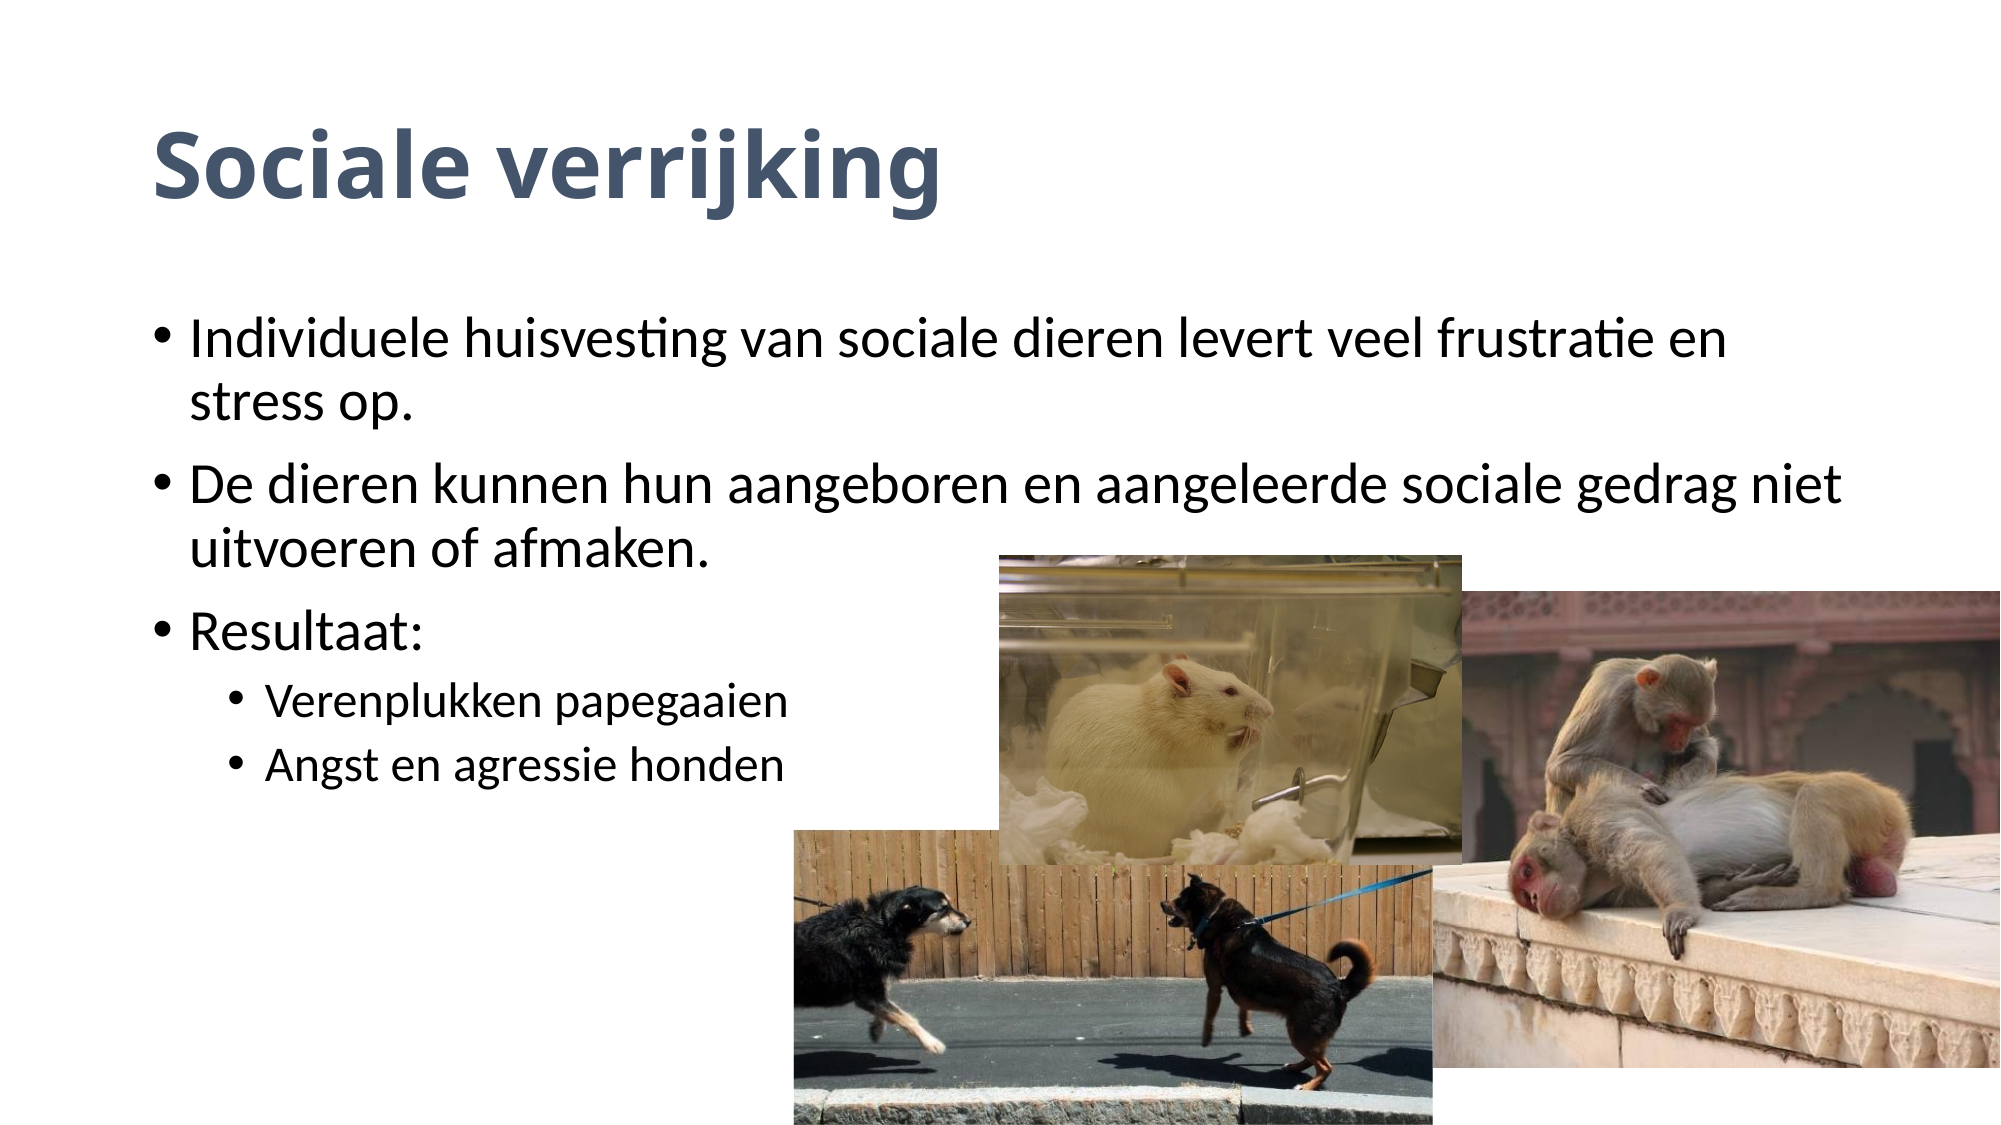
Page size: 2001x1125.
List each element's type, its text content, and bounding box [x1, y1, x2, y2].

title Sociale verrijking [137, 59, 1863, 278]
picture [793, 555, 2000, 1125]
list Individuele huisvesting van sociale dieren levert veel frustratie en stress op. De dieren kunnen hun aangeboren en aangeleerde sociale gedrag niet uitvoeren of afmaken. Resultaat: Verenplukken papegaaien Angst en agressie honden [137, 299, 1863, 1014]
